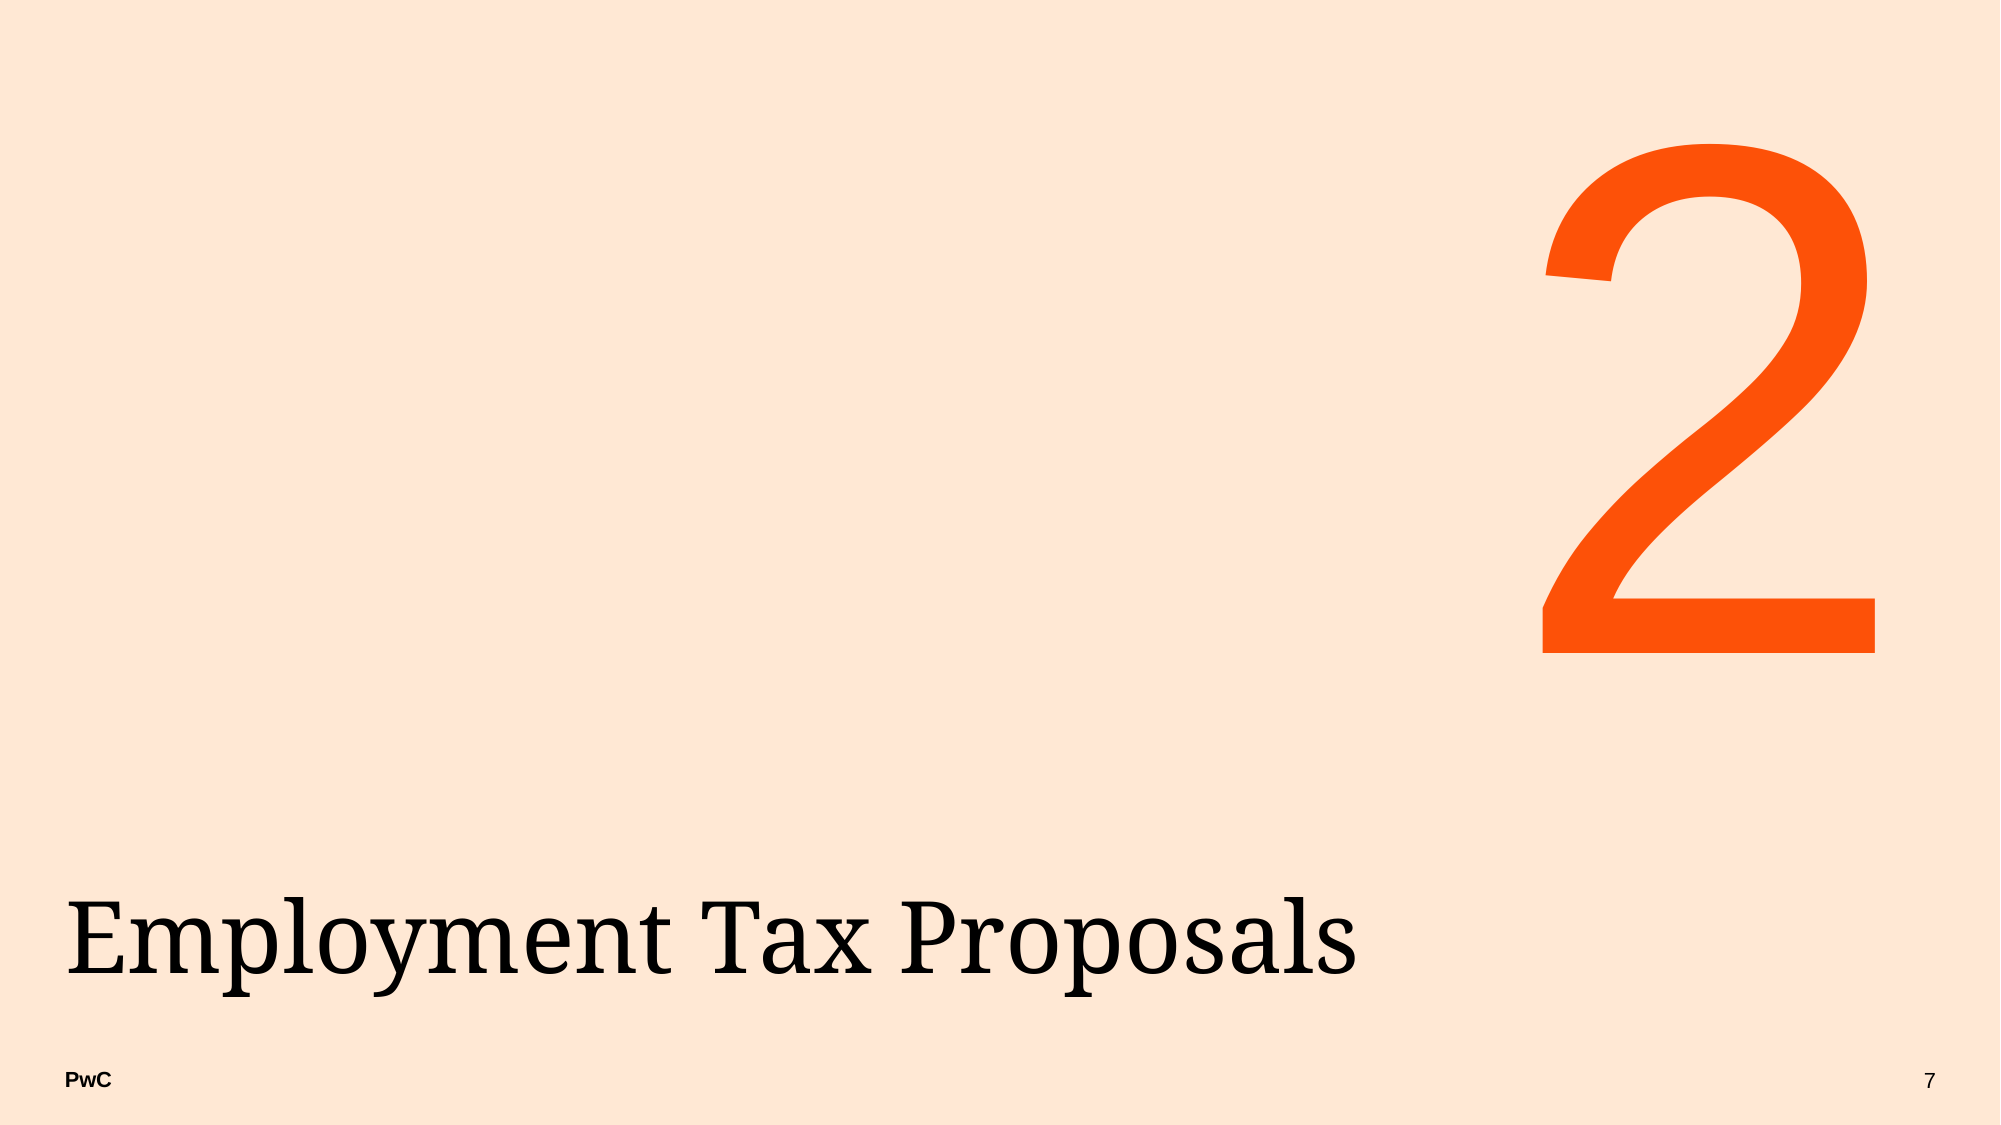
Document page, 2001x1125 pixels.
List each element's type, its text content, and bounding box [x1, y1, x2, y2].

list 2 [1344, 93, 1913, 801]
slide_number 7 [1887, 1066, 1936, 1093]
title Employment Tax Proposals [65, 567, 1512, 993]
